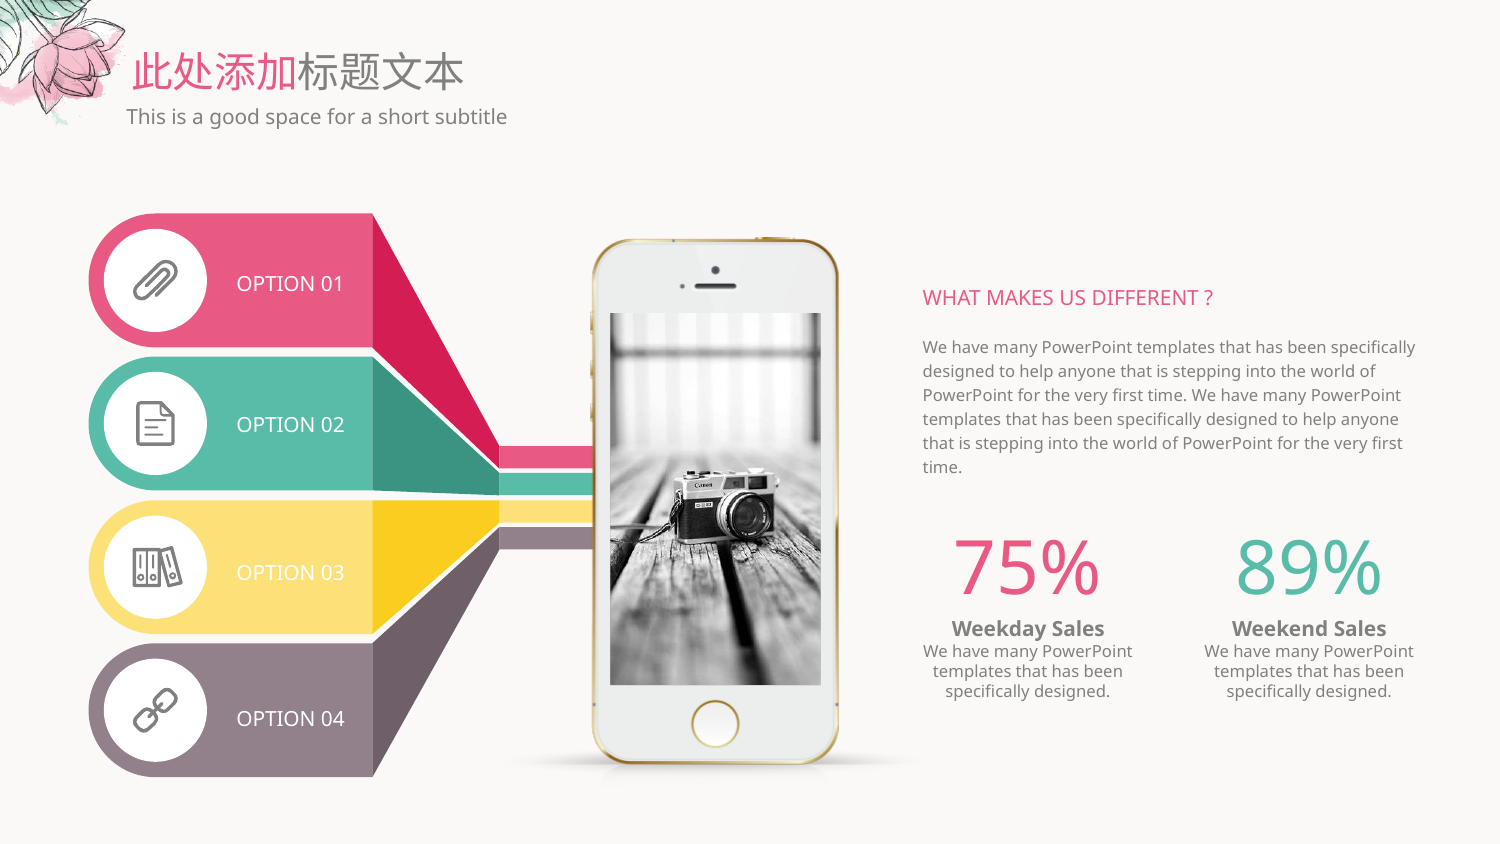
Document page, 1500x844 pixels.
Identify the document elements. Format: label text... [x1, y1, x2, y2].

text_box WHAT MAKES US DIFFERENT ? We have many PowerPoint templates that has been specifically designed to help anyone that is stepping into the world of PowerPoint for the very first time. We have many PowerPoint templates that has been specifically designed to help anyone that is stepping into the world of PowerPoint for the very first time. [1037, 279, 1419, 477]
text_box 此处添加标题文本 [130, 45, 587, 96]
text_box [88, 503, 390, 635]
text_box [88, 213, 627, 469]
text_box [88, 476, 390, 496]
text_box Weekend Sales We have many PowerPoint templates that has been specifically designed. [1185, 615, 1434, 701]
text_box Weekday Sales We have many PowerPoint templates that has been specifically designed. [1037, 615, 1153, 701]
text_box 75% [1037, 511, 1117, 615]
text_box This is a good space for a short subtitle [126, 95, 523, 136]
text_box 89% [1221, 511, 1400, 615]
picture [0, 0, 126, 127]
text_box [88, 642, 390, 778]
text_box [395, 236, 1034, 797]
